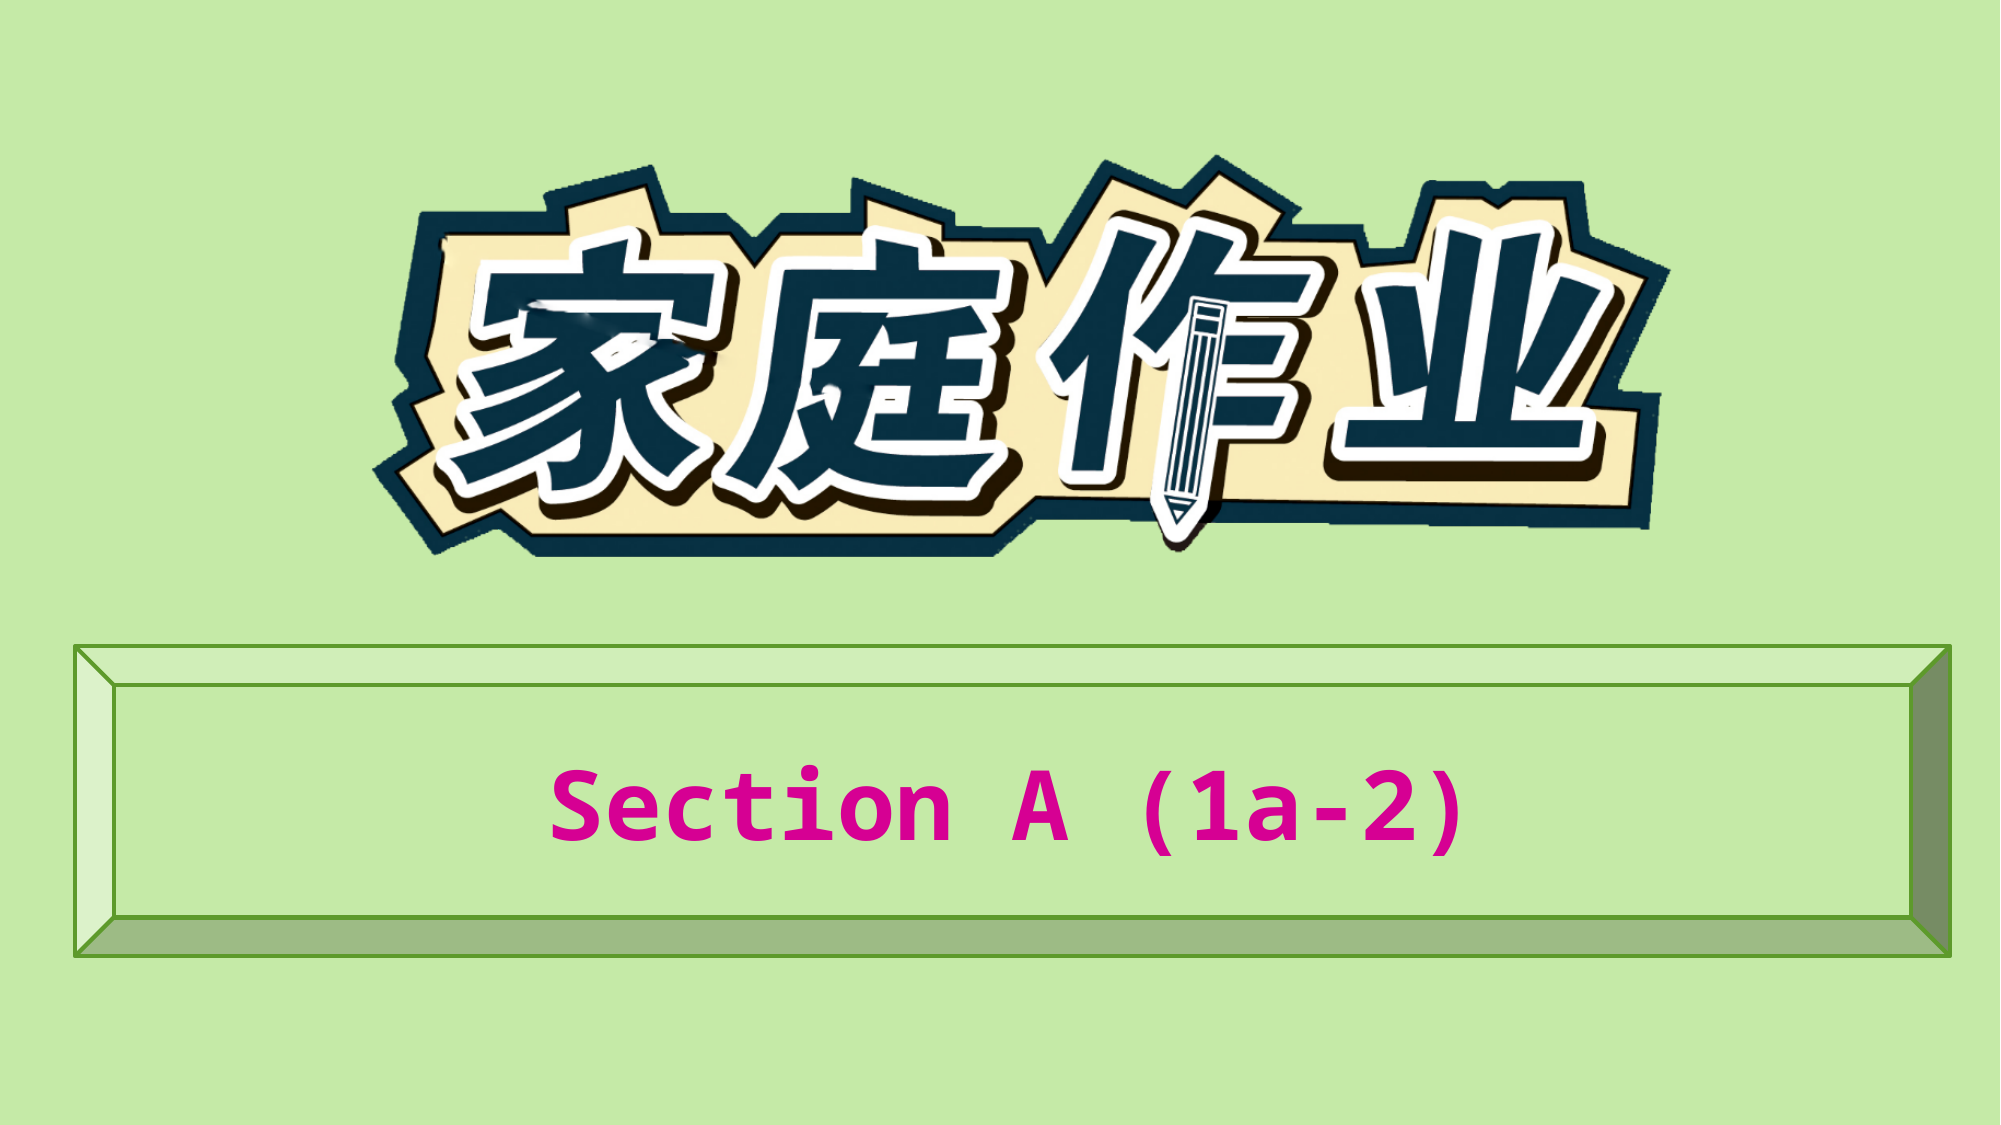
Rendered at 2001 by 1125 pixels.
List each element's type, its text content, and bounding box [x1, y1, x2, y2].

picture [369, 87, 1675, 644]
text_box Section A (1a-2) [73, 644, 1952, 958]
